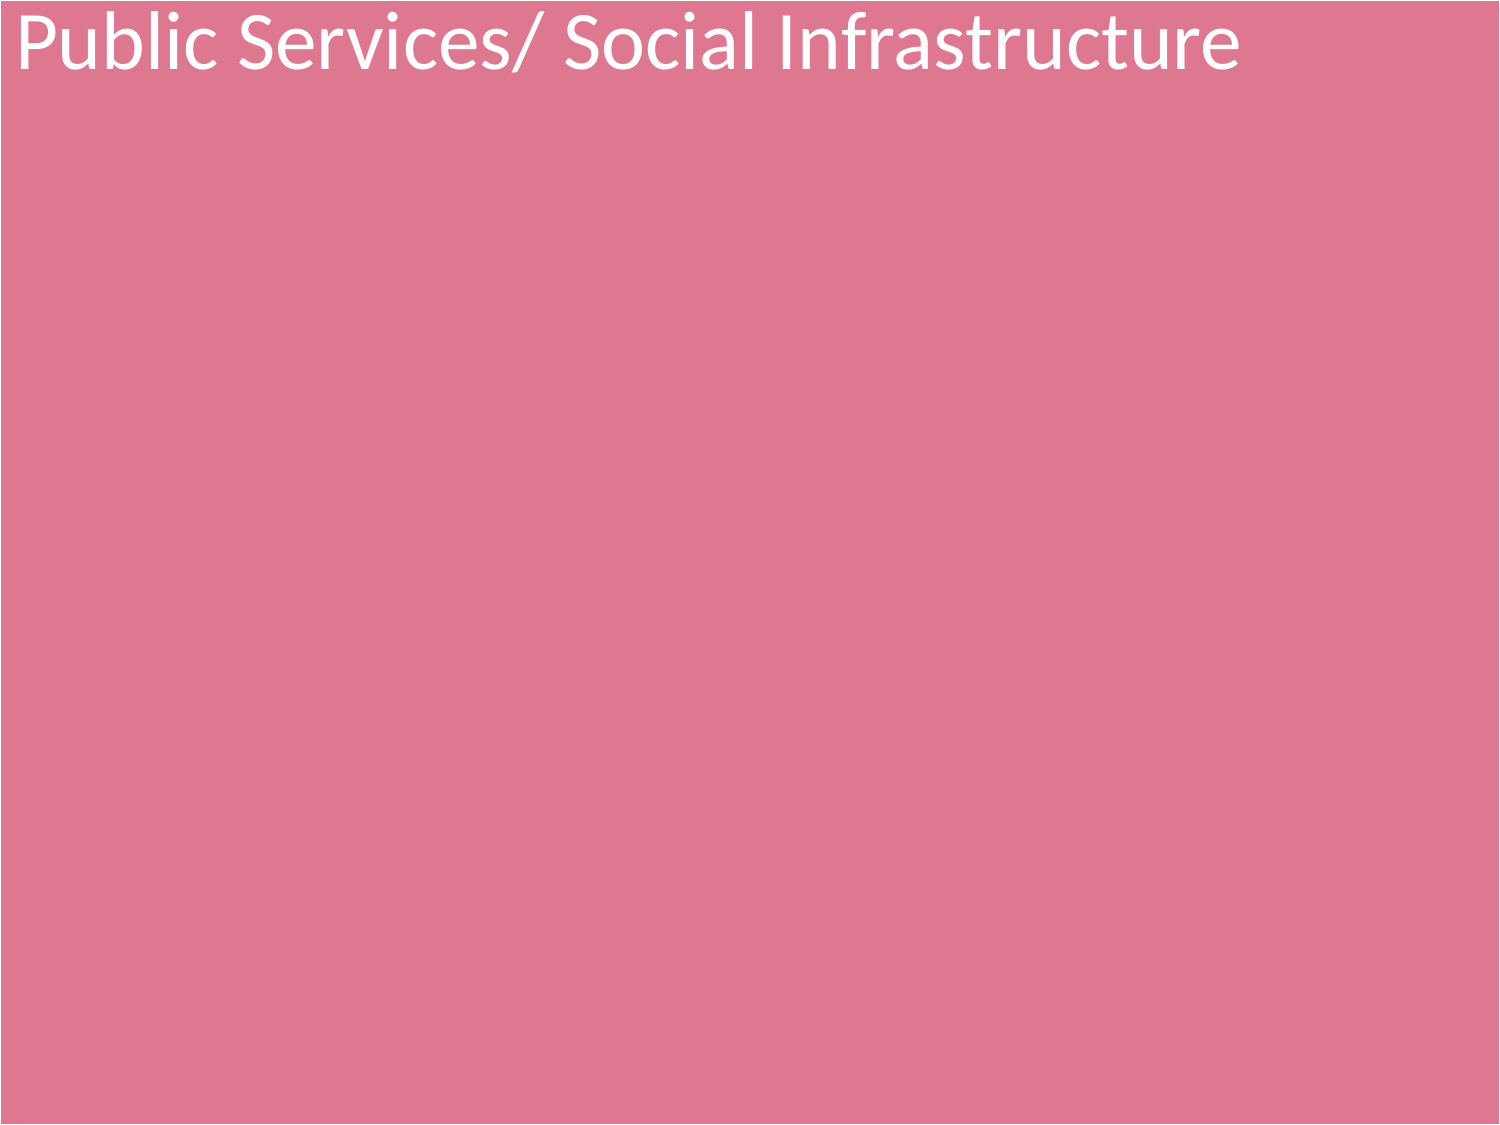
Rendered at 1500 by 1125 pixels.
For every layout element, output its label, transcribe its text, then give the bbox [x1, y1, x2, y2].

table_header Public Services/ Social Infrastructure [1, 1, 1499, 1124]
